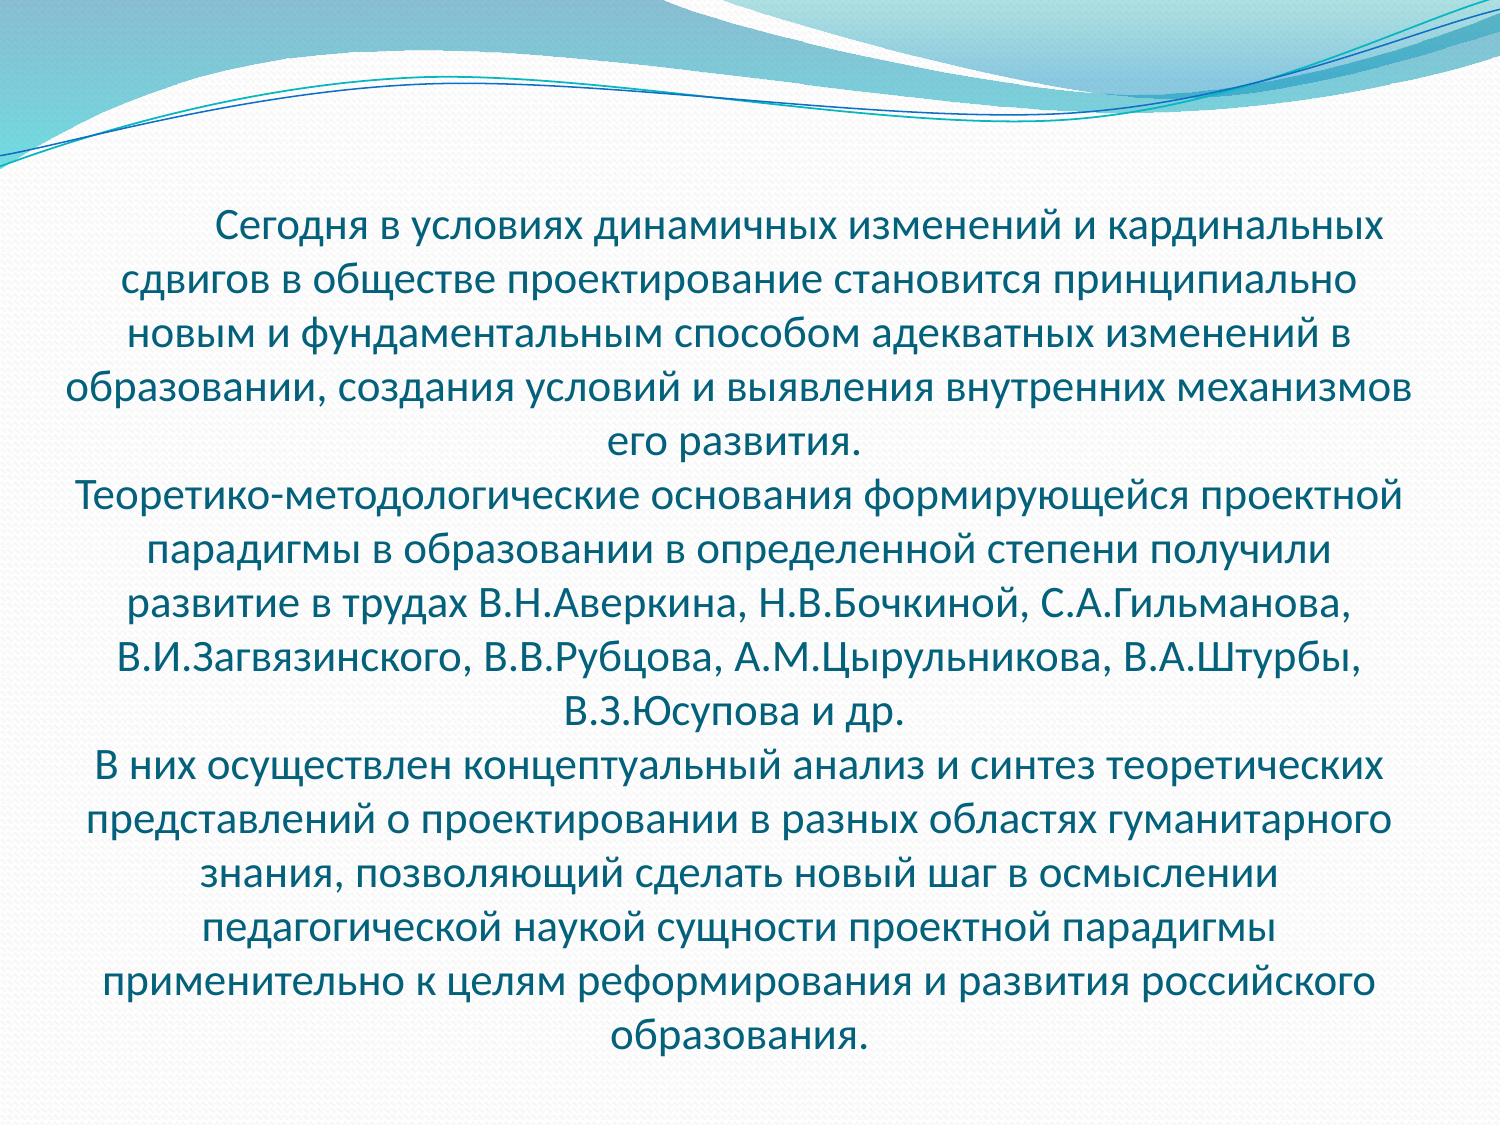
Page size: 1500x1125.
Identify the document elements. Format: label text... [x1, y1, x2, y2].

title Сегодня в условиях динамичных изменений и кардинальных сдвигов в обществе проектирование становится принципиально новым и фундаментальным способом адекватных изменений в образовании, создания условий и выявления внутренних механизмов его развития. Теоретико-методологические основания формирующейся проектной парадигмы в образовании в определенной степени получили развитие в трудах В.Н.Аверкина, Н.В.Бочкиной, С.А.Гильманова, В.И.Загвязинского, В.В.Рубцова, А.М.Цырульникова, В.А.Штурбы, В.З.Юсупова и др. В них осуществлен концептуальный анализ и синтез теоретических представлений о проектировании в разных областях гуманитарного знания, позволяющий сделать новый шаг в осмыслении педагогической наукой сущности проектной парадигмы применительно к целям реформирования и развития российского образования. [64, 184, 1415, 1059]
